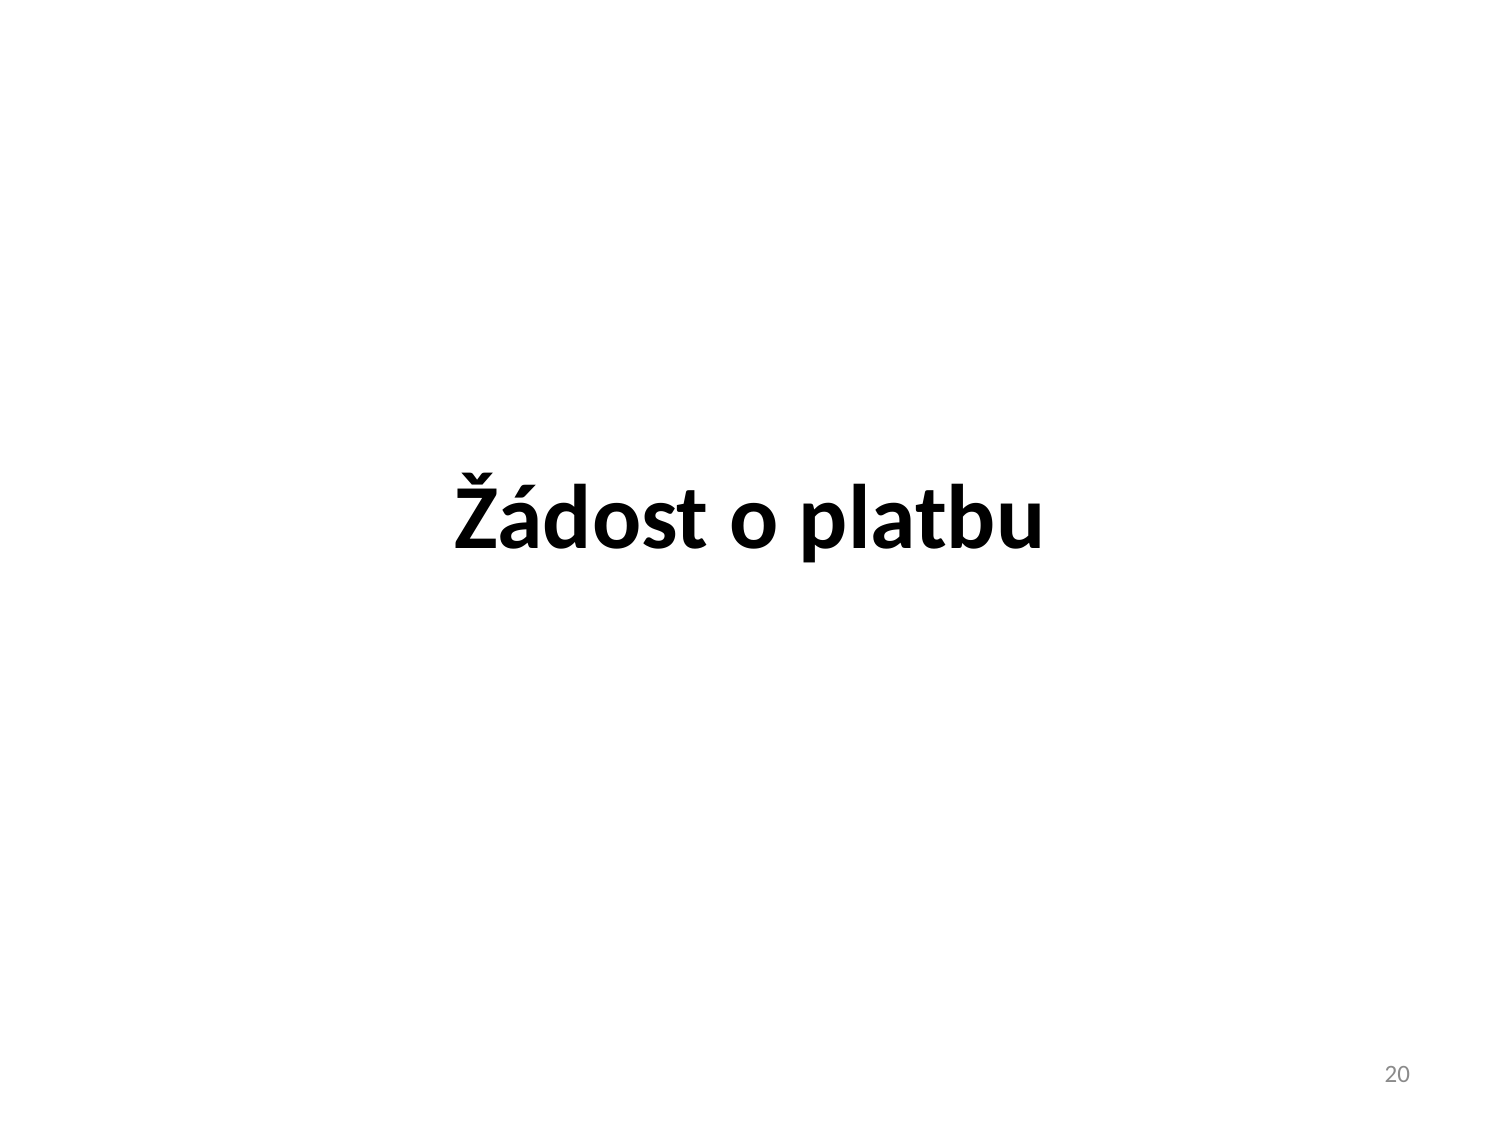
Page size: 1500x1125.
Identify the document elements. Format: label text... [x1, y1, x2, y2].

text_box Žádost o platbu [23, 397, 1476, 627]
slide_number 20 [1074, 1042, 1425, 1103]
